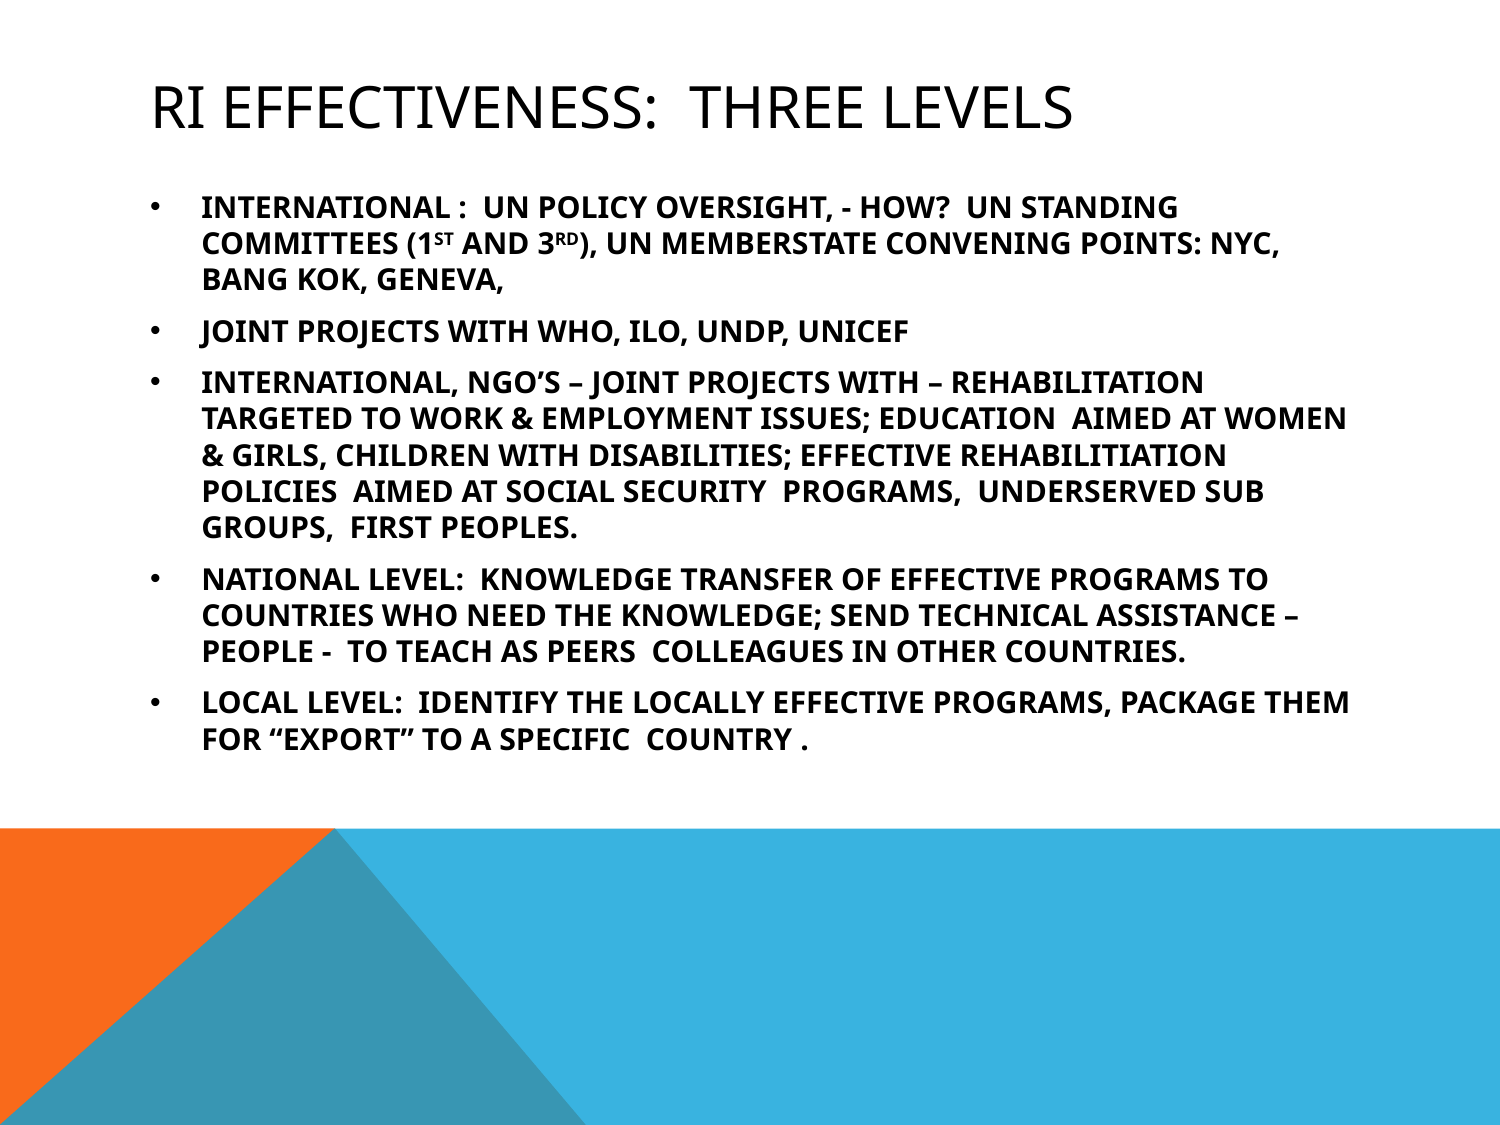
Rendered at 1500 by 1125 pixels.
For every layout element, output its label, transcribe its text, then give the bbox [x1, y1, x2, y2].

list INTERNATIONAL : UN POLICY OVERSIGHT, - HOW? UN STANDING COMMITTEES (1ST AND 3RD), UN MEMBERSTATE CONVENING POINTS: NYC, BANG KOK, GENEVA, JOINT PROJECTS WITH WHO, ILO, UNDP, UNICEF INTERNATIONAL, NGO’S – JOINT PROJECTS WITH – REHABILITATION TARGETED TO WORK & EMPLOYMENT ISSUES; EDUCATION AIMED AT WOMEN & GIRLS, CHILDREN WITH DISABILITIES; EFFECTIVE REHABILITIATION POLICIES AIMED AT SOCIAL SECURITY PROGRAMS, UNDERSERVED SUB GROUPS, FIRST PEOPLES. NATIONAL LEVEL: KNOWLEDGE TRANSFER OF EFFECTIVE PROGRAMS TO COUNTRIES WHO NEED THE KNOWLEDGE; SEND TECHNICAL ASSISTANCE – PEOPLE - TO TEACH AS PEERS COLLEAGUES IN OTHER COUNTRIES. LOCAL LEVEL: IDENTIFY THE LOCALLY EFFECTIVE PROGRAMS, PACKAGE THEM FOR “EXPORT” TO A SPECIFIC COUNTRY . [135, 180, 1369, 768]
title RI EFFECTIVENESS: THREE LEVELS [135, 60, 1369, 150]
